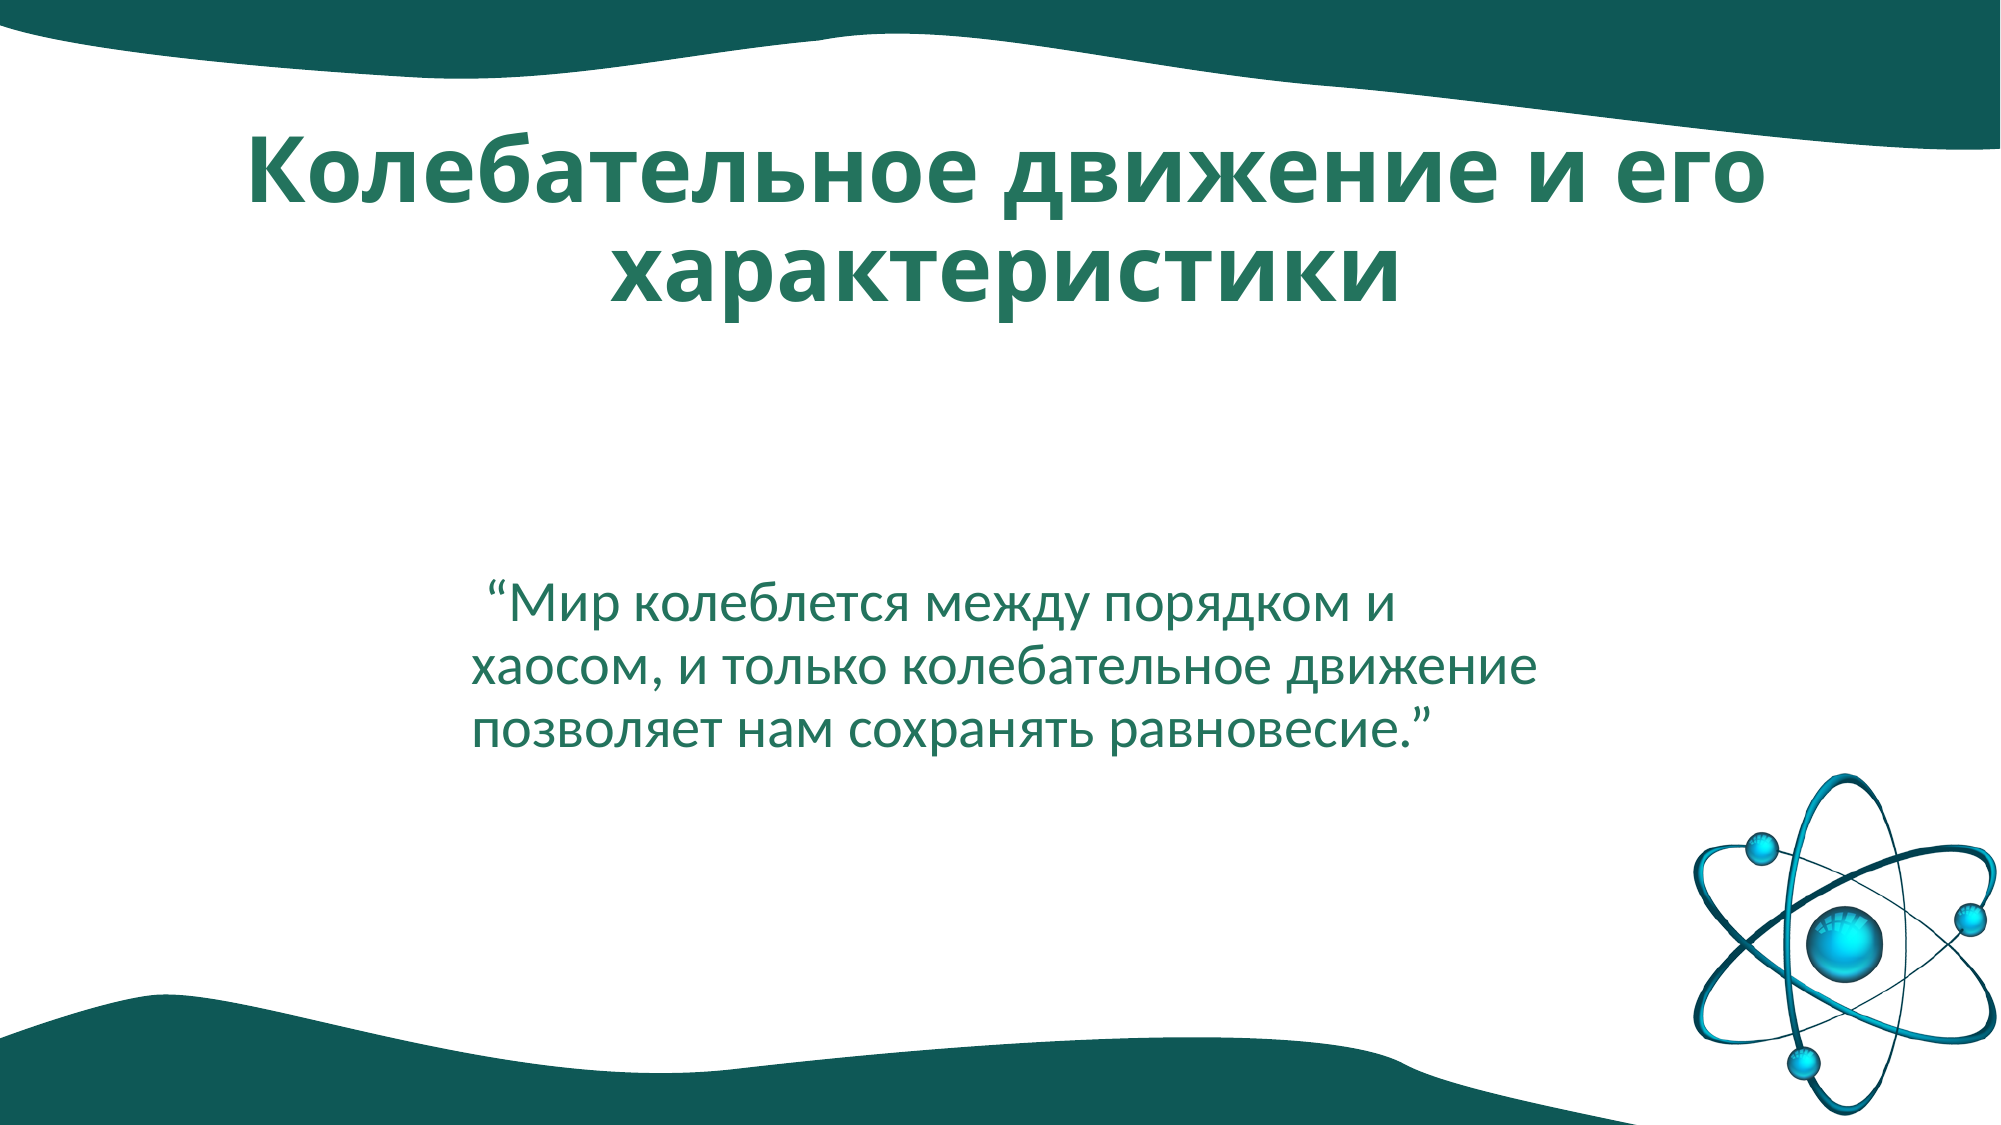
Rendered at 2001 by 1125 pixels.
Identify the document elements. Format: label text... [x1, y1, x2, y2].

picture [1652, 752, 2001, 1125]
list “Мир колеблется между порядком и хаосом, и только колебательное движение позволяет нам сохранять равновесие.” [456, 564, 1588, 865]
title Колебательное движение и его характеристики [104, 114, 1911, 332]
